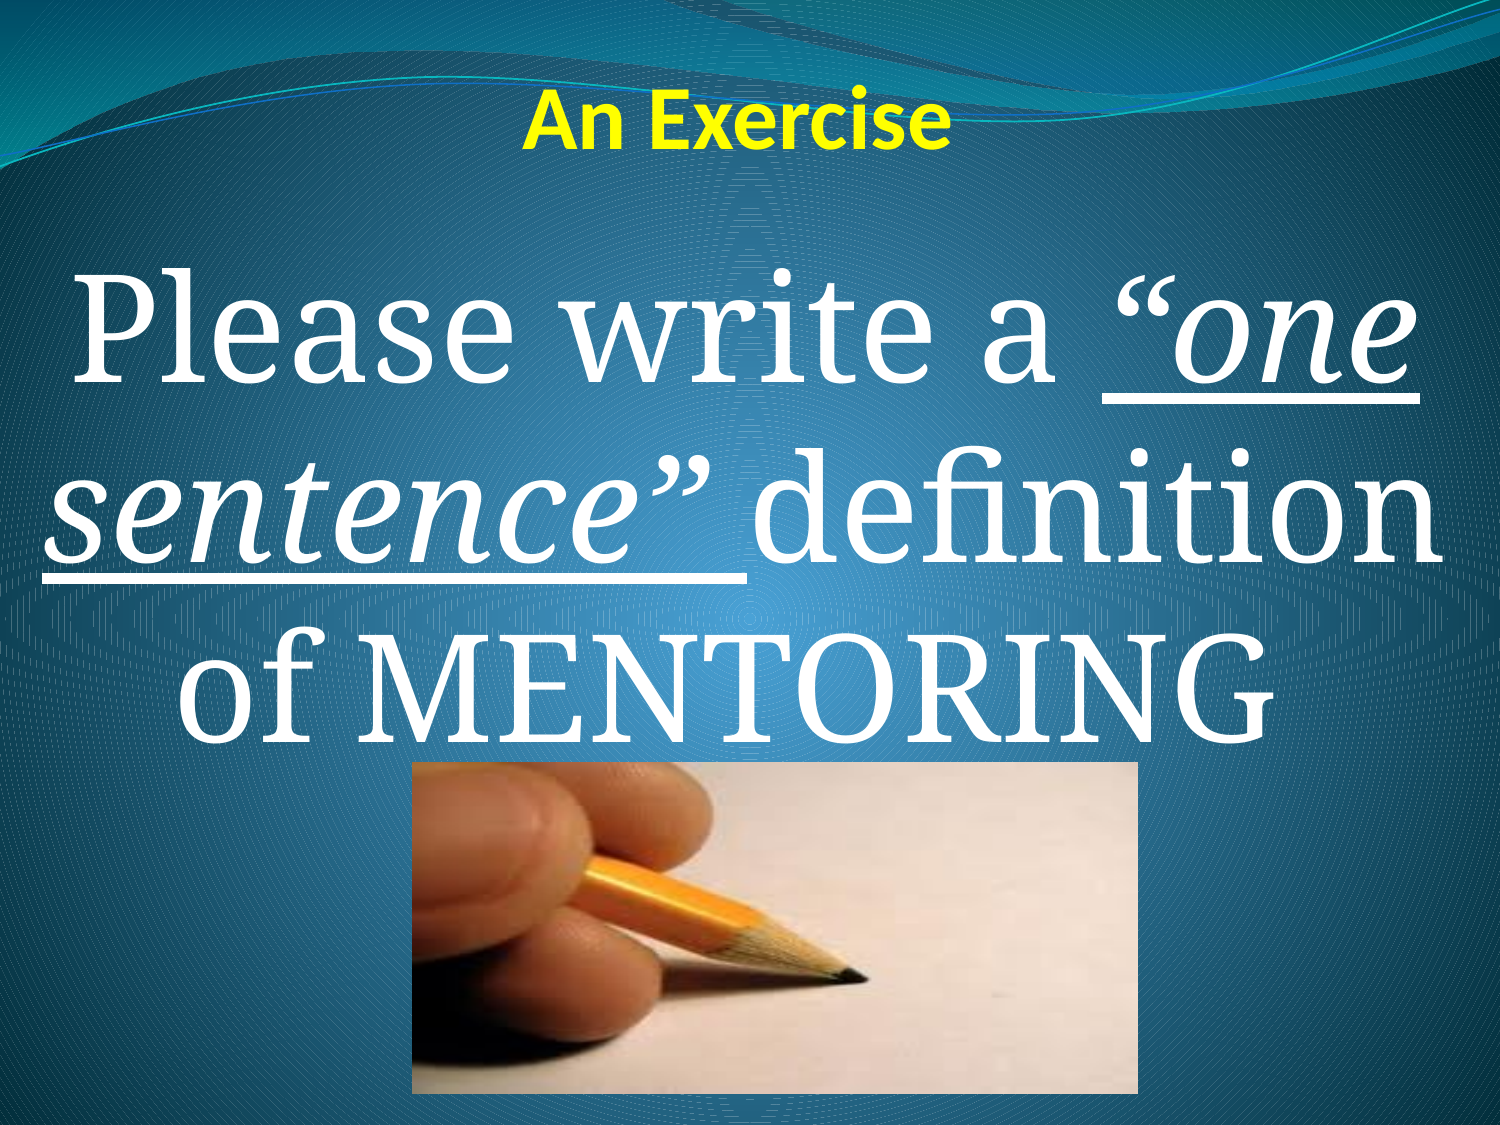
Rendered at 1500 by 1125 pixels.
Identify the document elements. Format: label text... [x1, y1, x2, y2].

text_box MOST IMPORTANTLY [405, 763, 1144, 1108]
picture [412, 762, 1138, 1094]
subtitle Please write a “one sentence” definition of MENTORING [0, 224, 1500, 1125]
title An Exercise [112, 0, 1275, 175]
